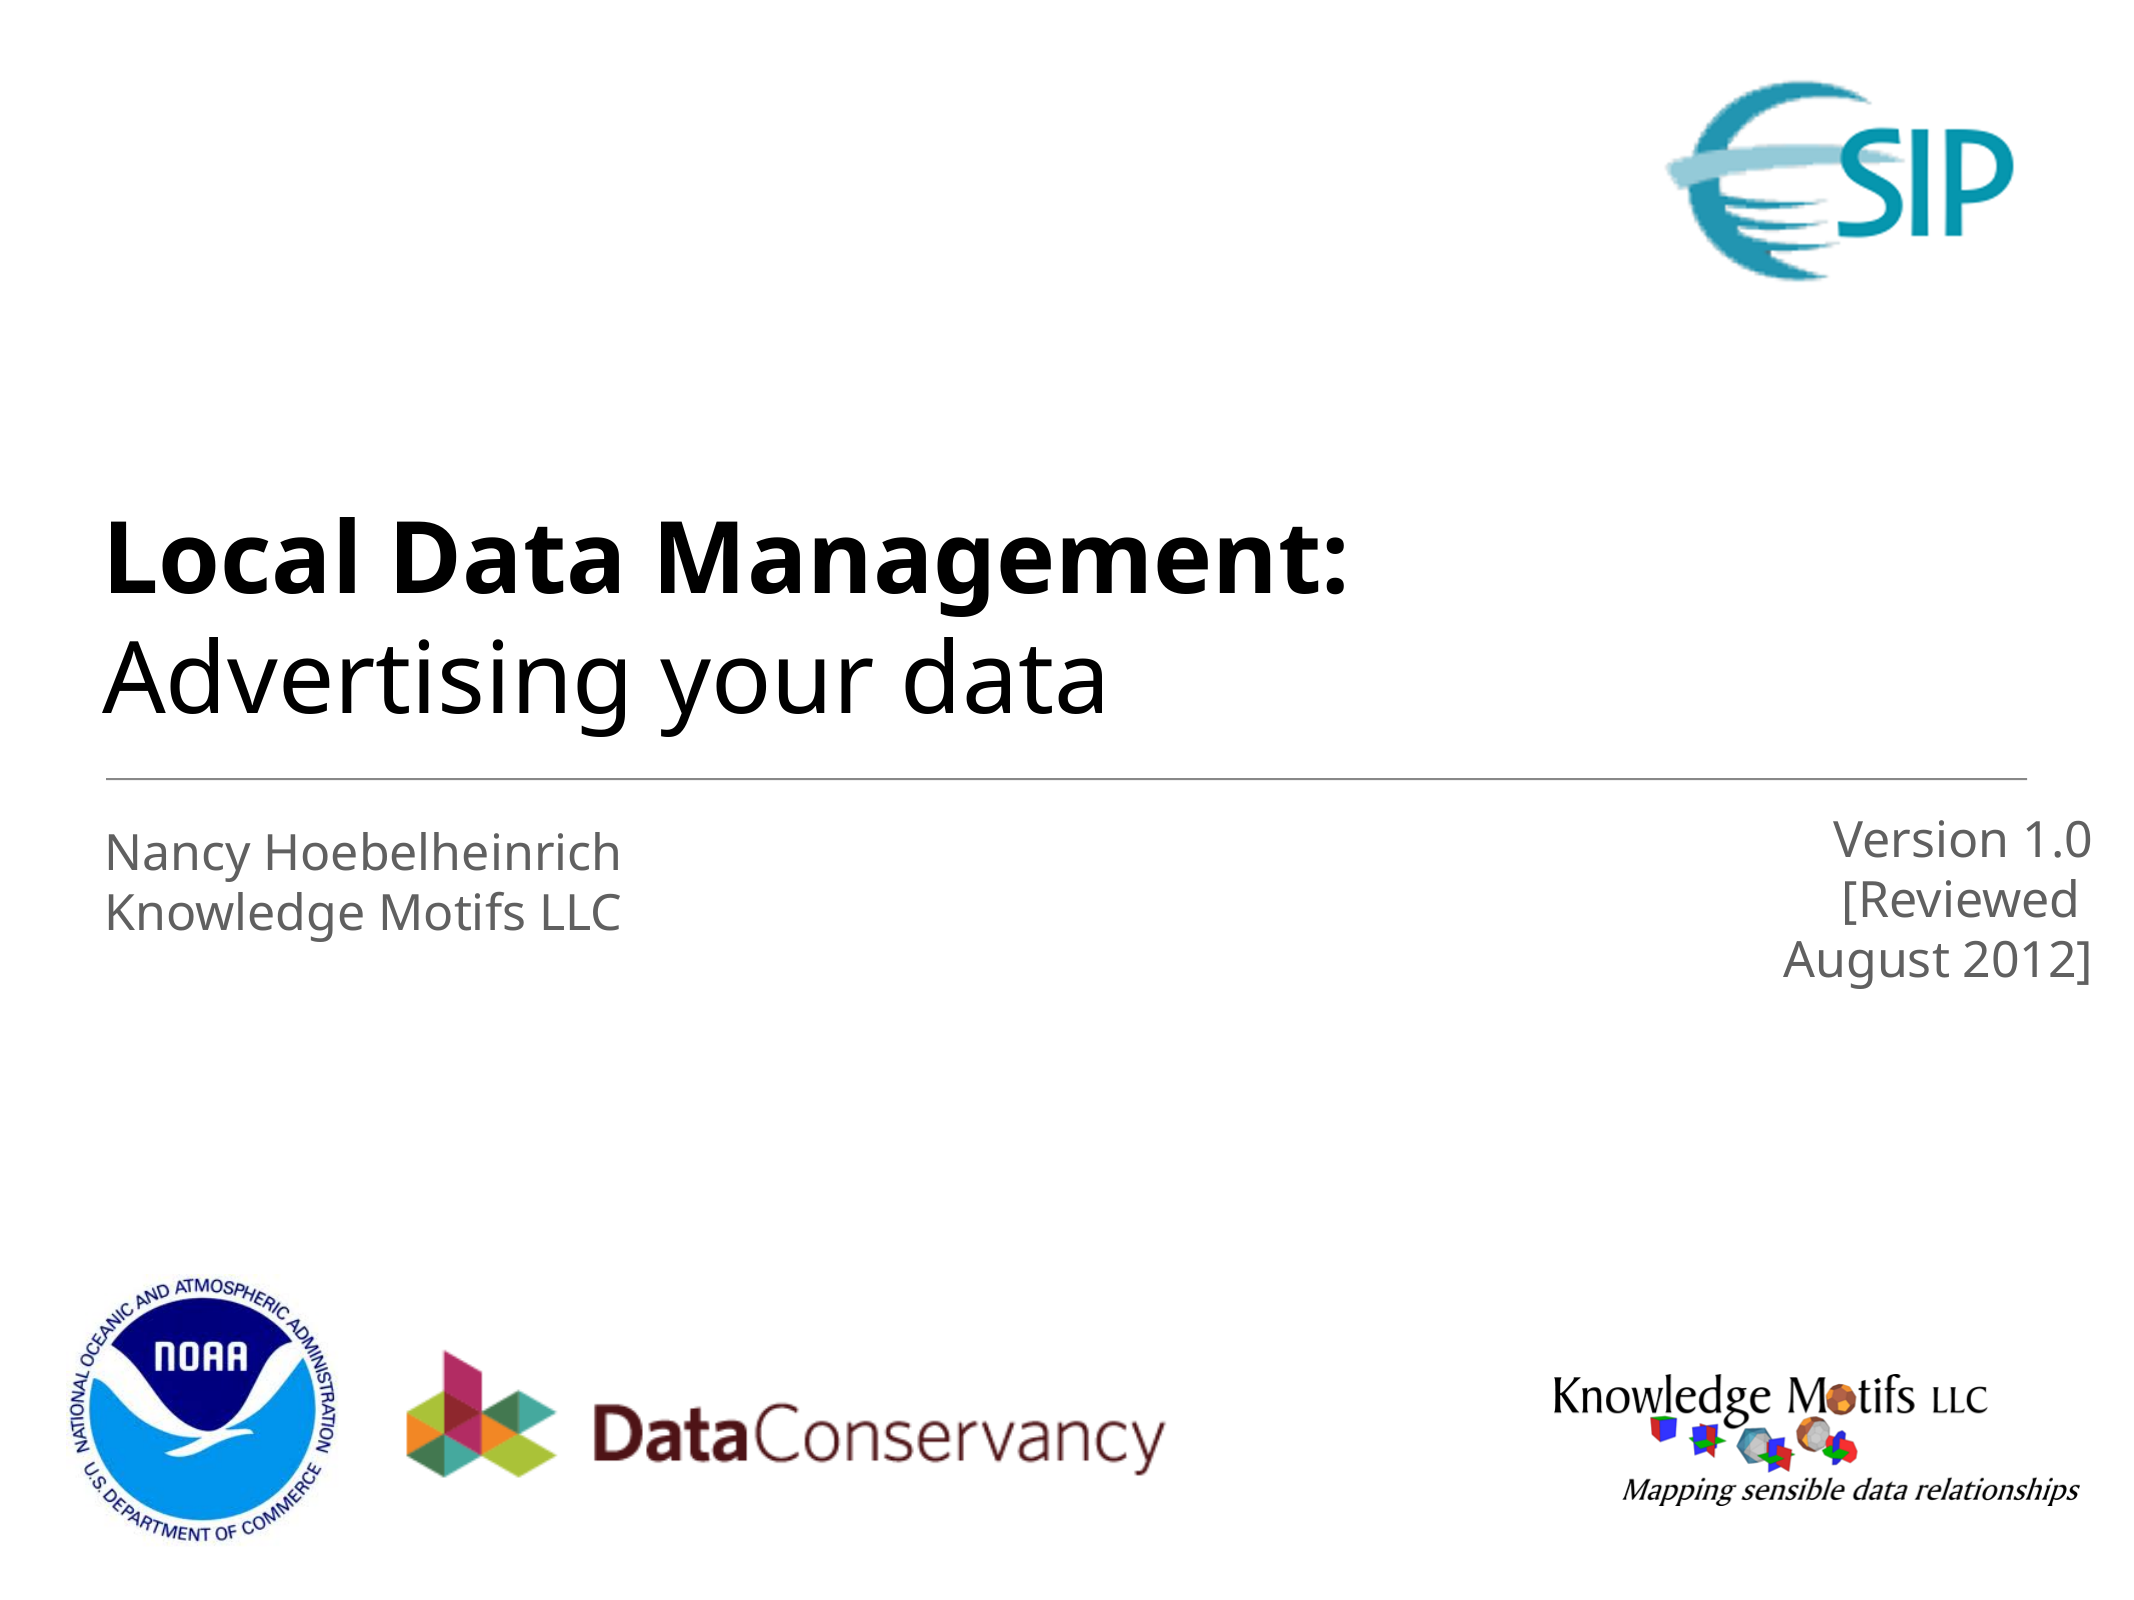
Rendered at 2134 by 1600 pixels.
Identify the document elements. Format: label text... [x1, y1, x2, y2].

picture [1654, 62, 2030, 220]
list Nancy Hoebelheinrich Knowledge Motifs LLC [95, 812, 742, 988]
text_box Version 1.0 [Reviewed August 2012] [1629, 799, 2109, 995]
title Local Data Management: Advertising your data [93, 220, 2040, 742]
picture [1553, 1374, 2080, 1507]
picture [66, 1274, 339, 1548]
picture [403, 1343, 1171, 1479]
